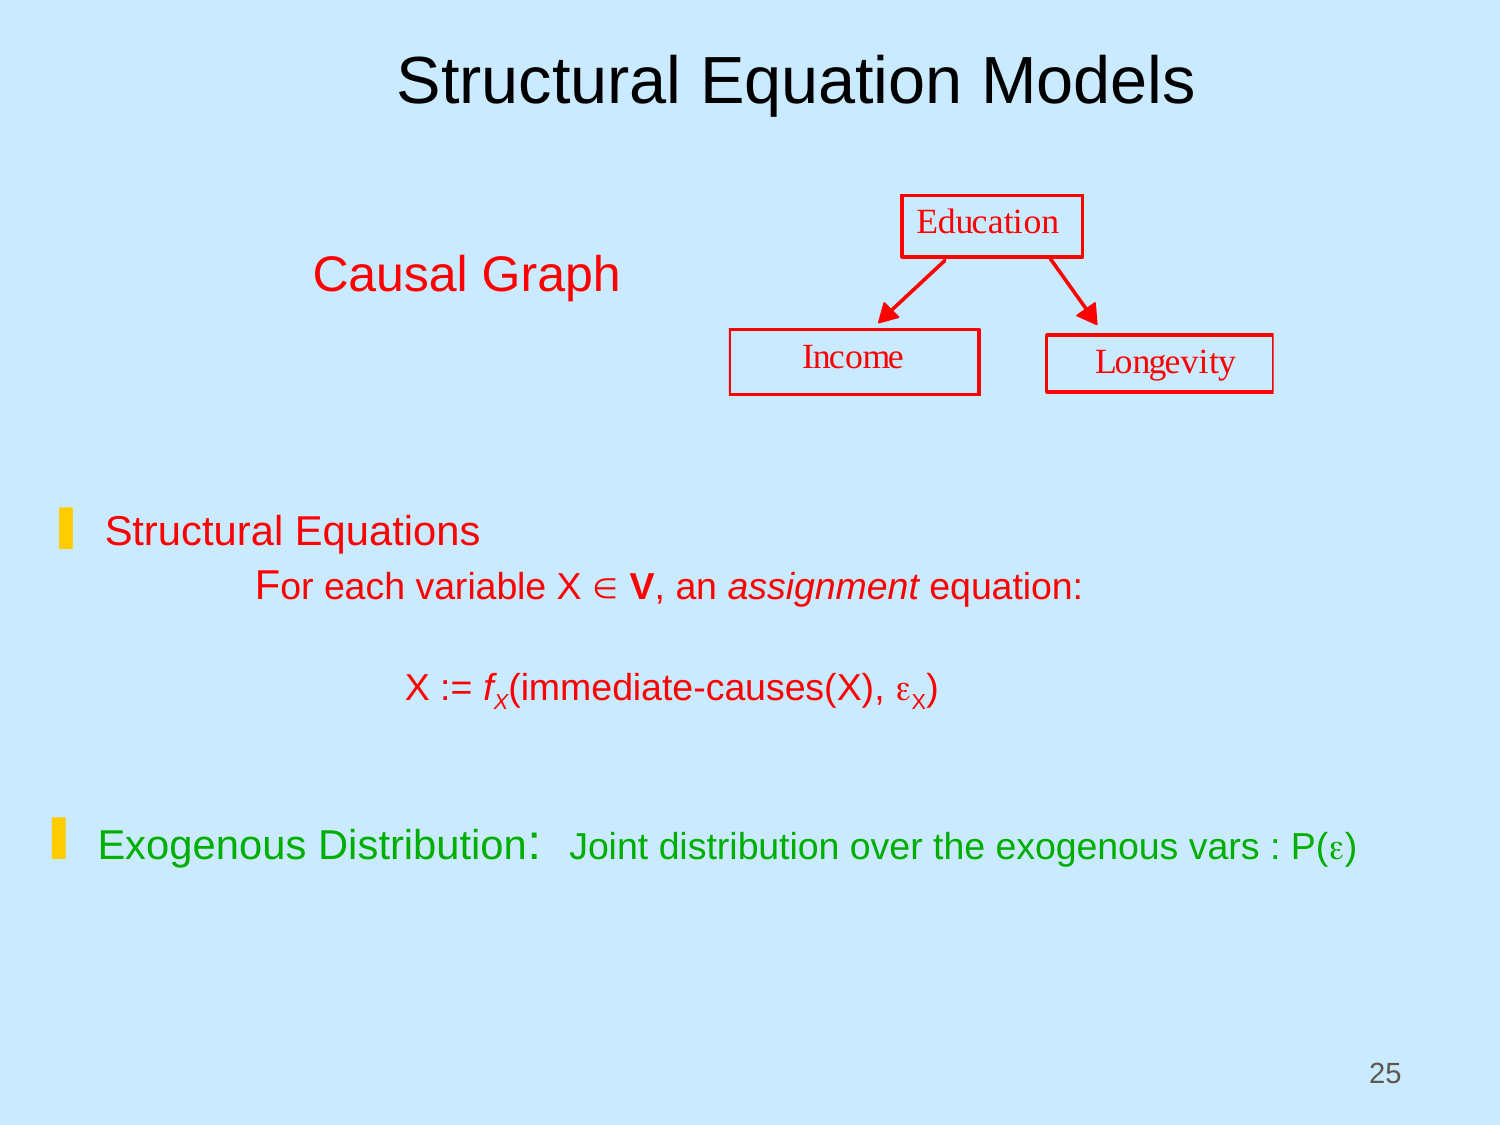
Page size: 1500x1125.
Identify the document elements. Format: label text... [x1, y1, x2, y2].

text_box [728, 194, 1276, 398]
text_box Exogenous Distribution: Joint distribution over the exogenous vars : P(e) [26, 808, 1443, 958]
title Structural Equation Models [303, 18, 1290, 125]
list Structural Equations For each variable X  V, an assignment equation: X := fX(immediate-causes(X), eX) [33, 502, 1451, 743]
text_box Causal Graph [297, 234, 650, 309]
slide_number 25 [1103, 1021, 1417, 1098]
